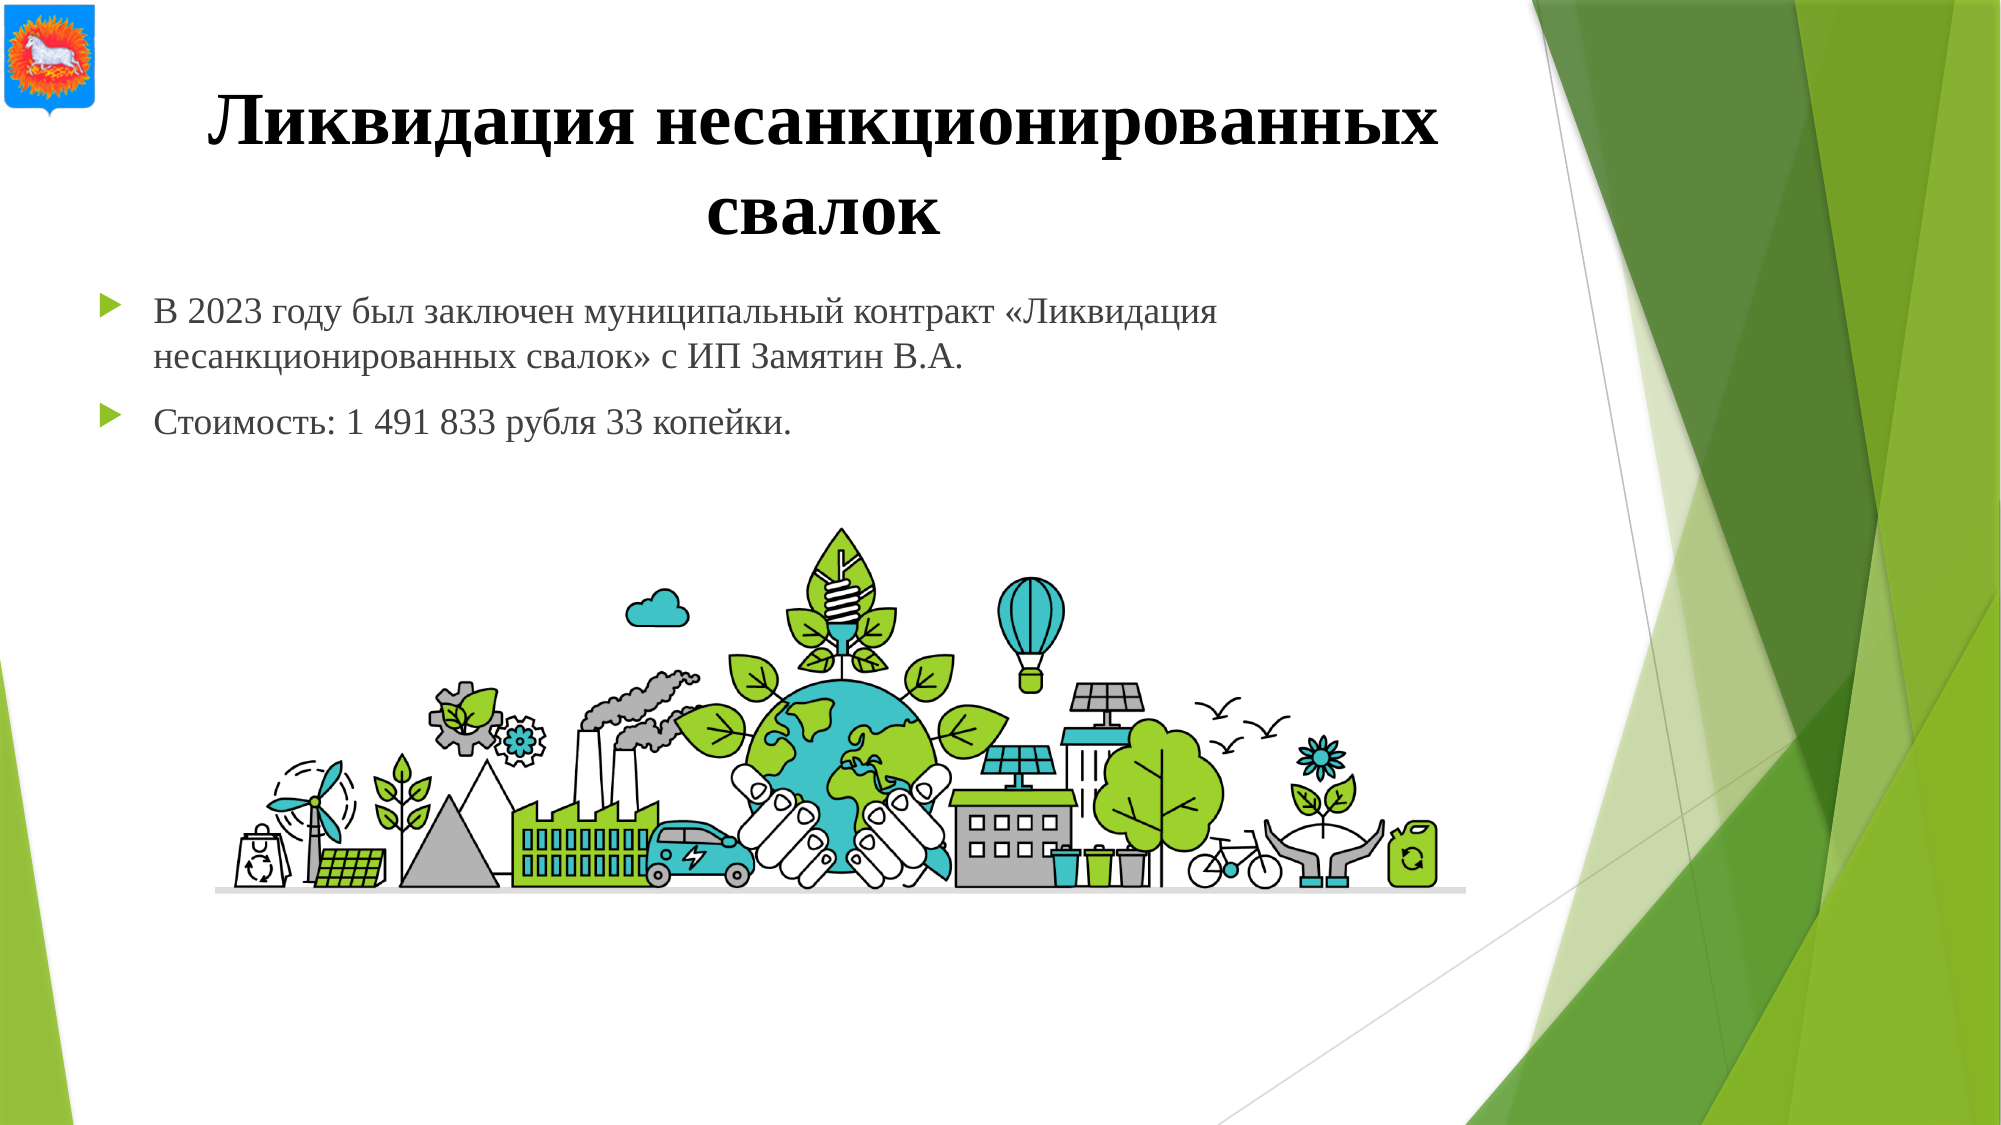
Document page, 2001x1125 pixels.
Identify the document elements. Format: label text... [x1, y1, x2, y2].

picture [0, 0, 112, 126]
list В 2023 году был заключен муниципальный контракт «Ликвидация несанкционированных свалок» с ИП Замятин В.А. Стоимость: 1 491 833 рубля 33 копейки. [82, 278, 1493, 916]
picture [214, 527, 1467, 895]
title Ликвидация несанкционированных свалок [82, 62, 1566, 279]
